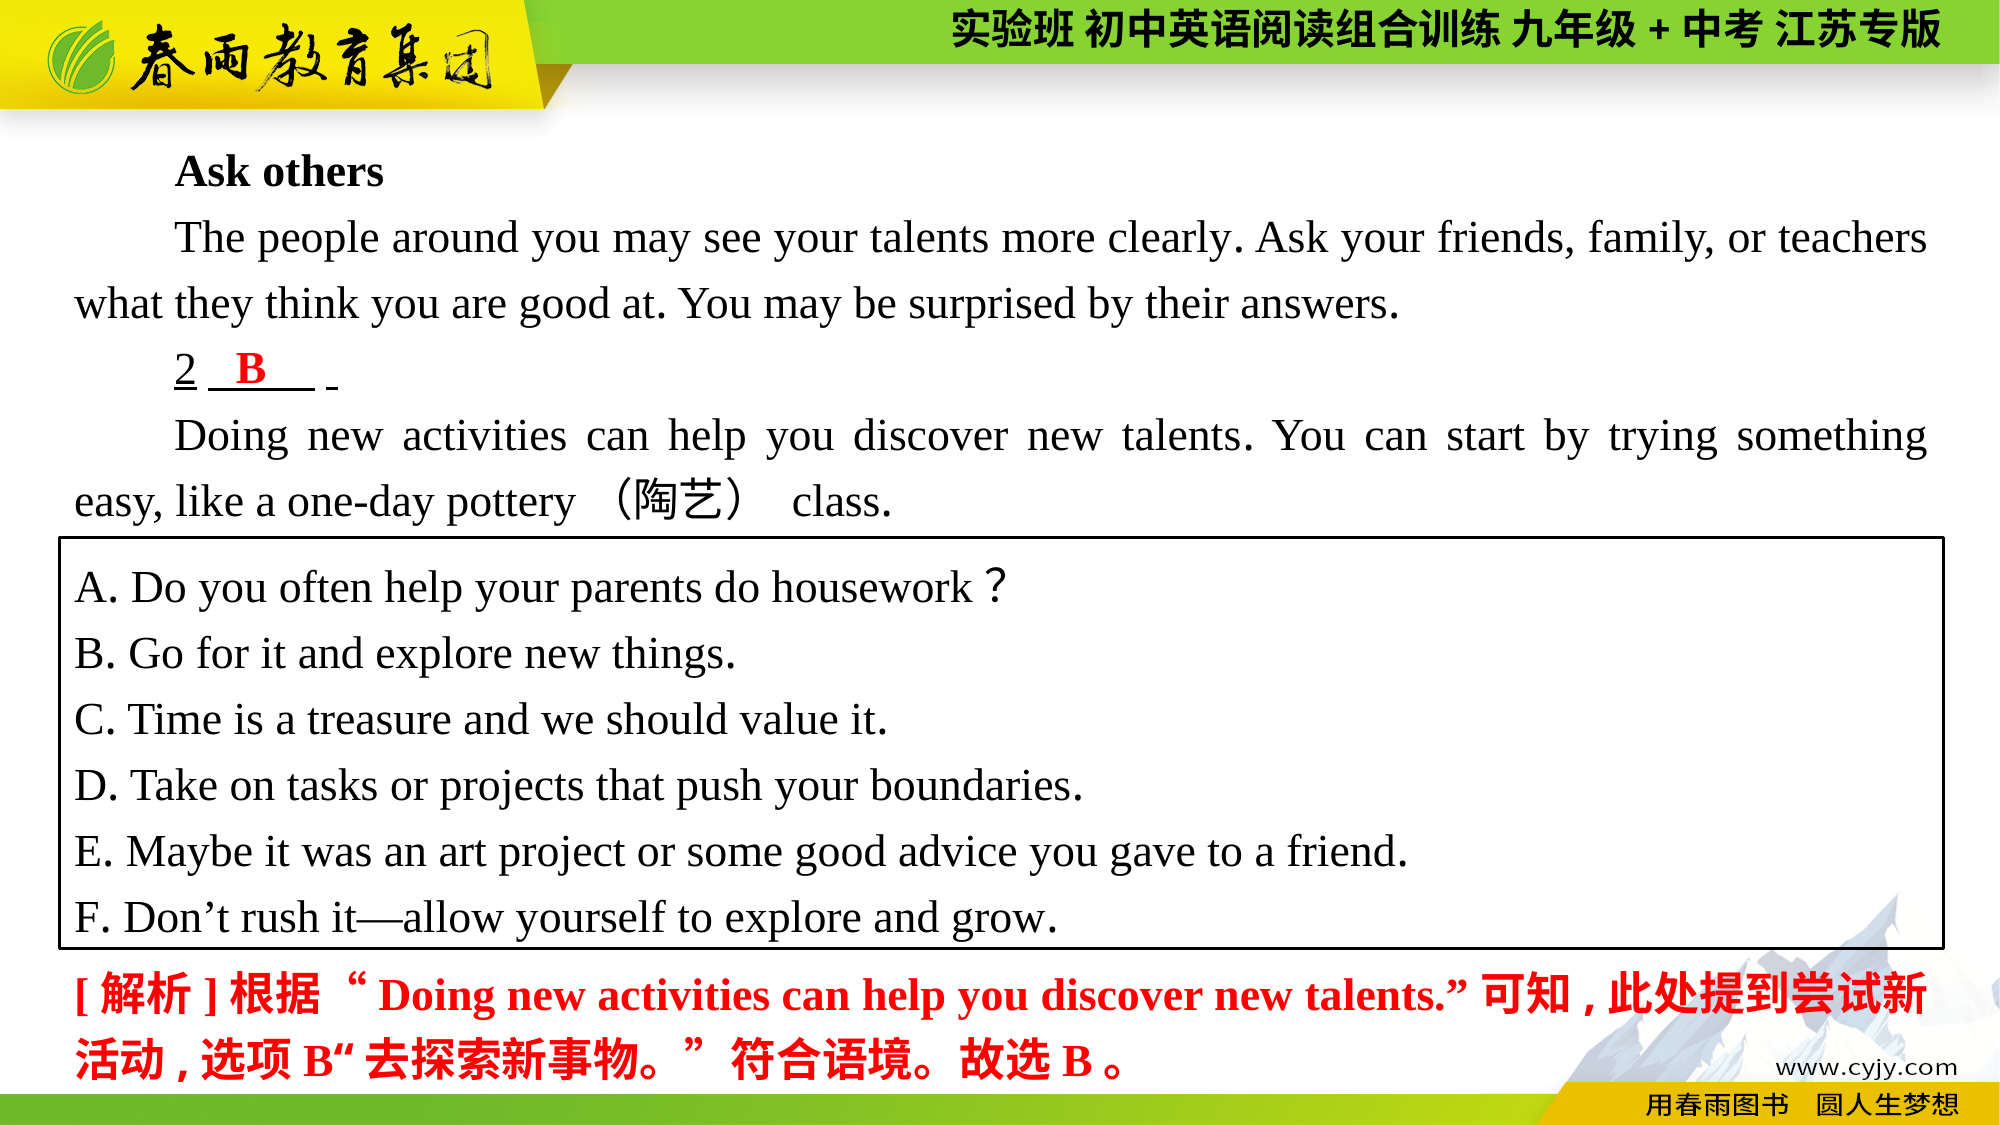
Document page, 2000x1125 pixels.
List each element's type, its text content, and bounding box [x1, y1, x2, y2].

text_box A. Do you often help your parents do housework？ B. Go for it and explore new things. C. Time is a treasure and we should value it. D. Take on tasks or projects that push your boundaries. E. Maybe it was an art project or some good advice you gave to a friend. F. Don’t rush it—allow yourself to explore and grow. [59, 537, 1944, 946]
list Ask others The people around you may see your talents more clearly. Ask your friends, family, or teachers what they think you are good at. You may be surprised by their answers. 2 . Doing new activities can help you discover new talents. You can start by trying something easy, like a one-day pottery（陶艺） class. [59, 122, 1944, 532]
text_box [解析]根据“Doing new activities can help you discover new talents.”可知,此处提到尝试新活动,选项B“去探索新事物。”符合语境。故选B。 [59, 946, 1944, 1094]
picture [0, 0, 2000, 1125]
text_box B [220, 318, 282, 400]
